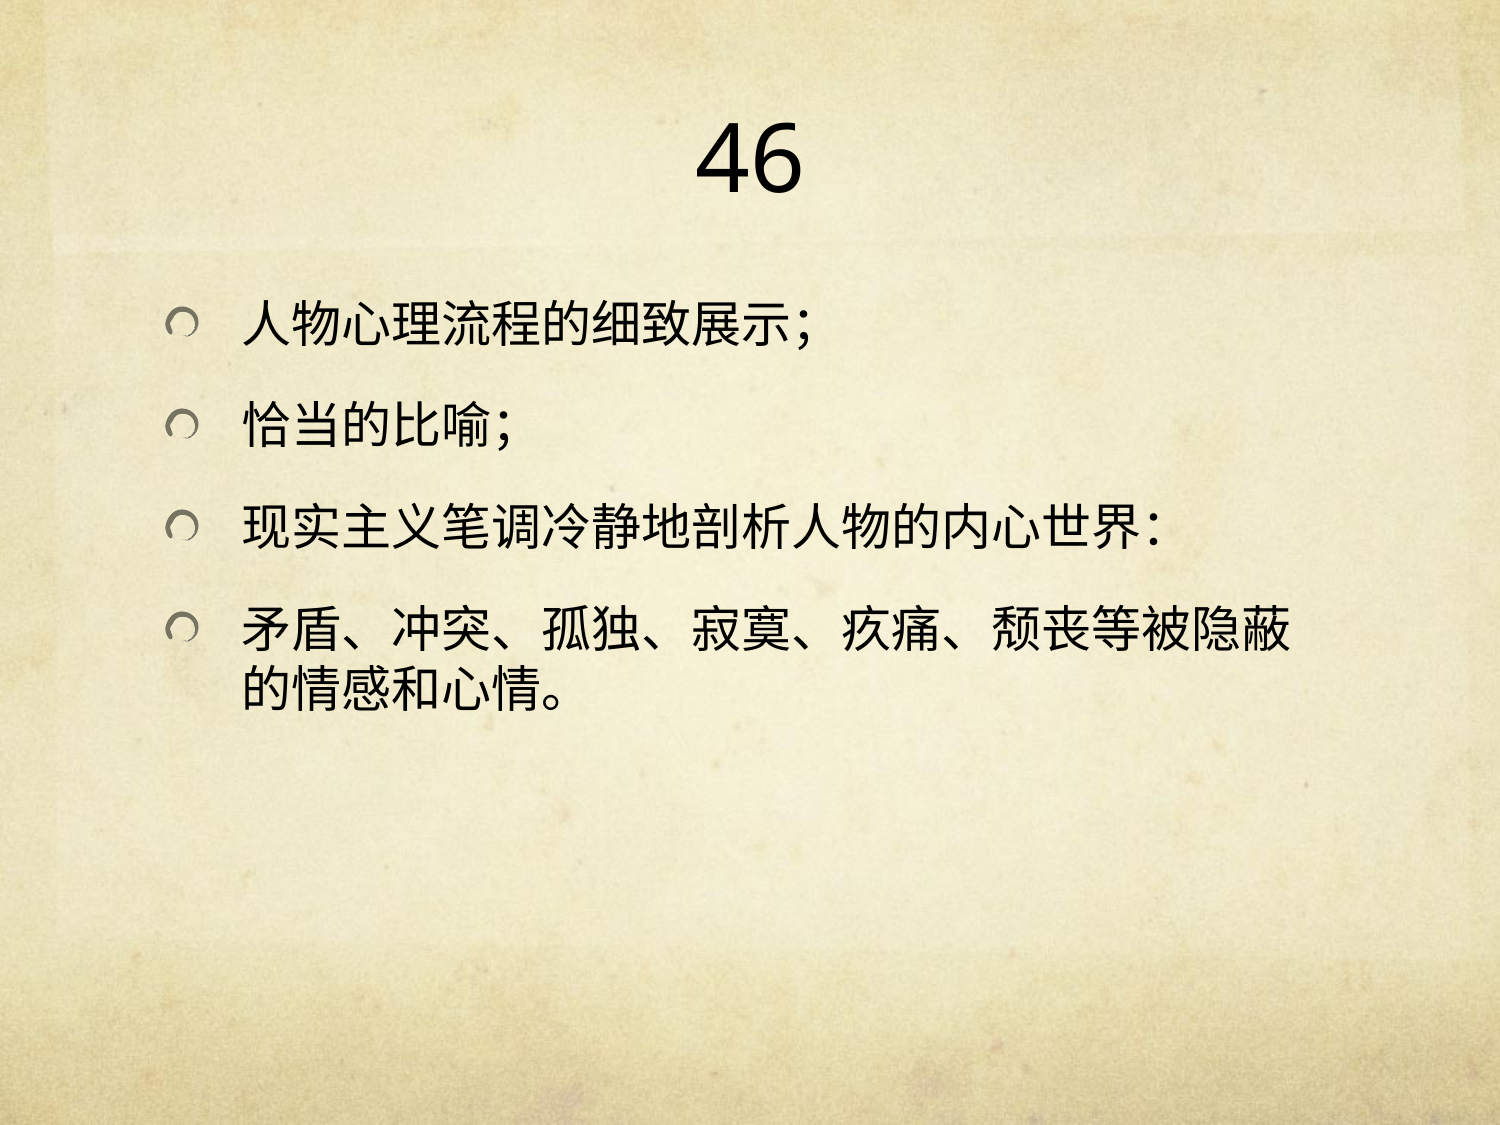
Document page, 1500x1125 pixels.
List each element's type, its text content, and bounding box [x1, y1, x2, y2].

picture [0, 0, 1500, 1125]
list 人物心理流程的细致展示； 恰当的比喻； 现实主义笔调冷静地剖析人物的内心世界： 矛盾、冲突、孤独、寂寞、疚痛、颓丧等被隐蔽的情感和心情。 [150, 284, 1350, 950]
title 46 [150, 82, 1350, 225]
